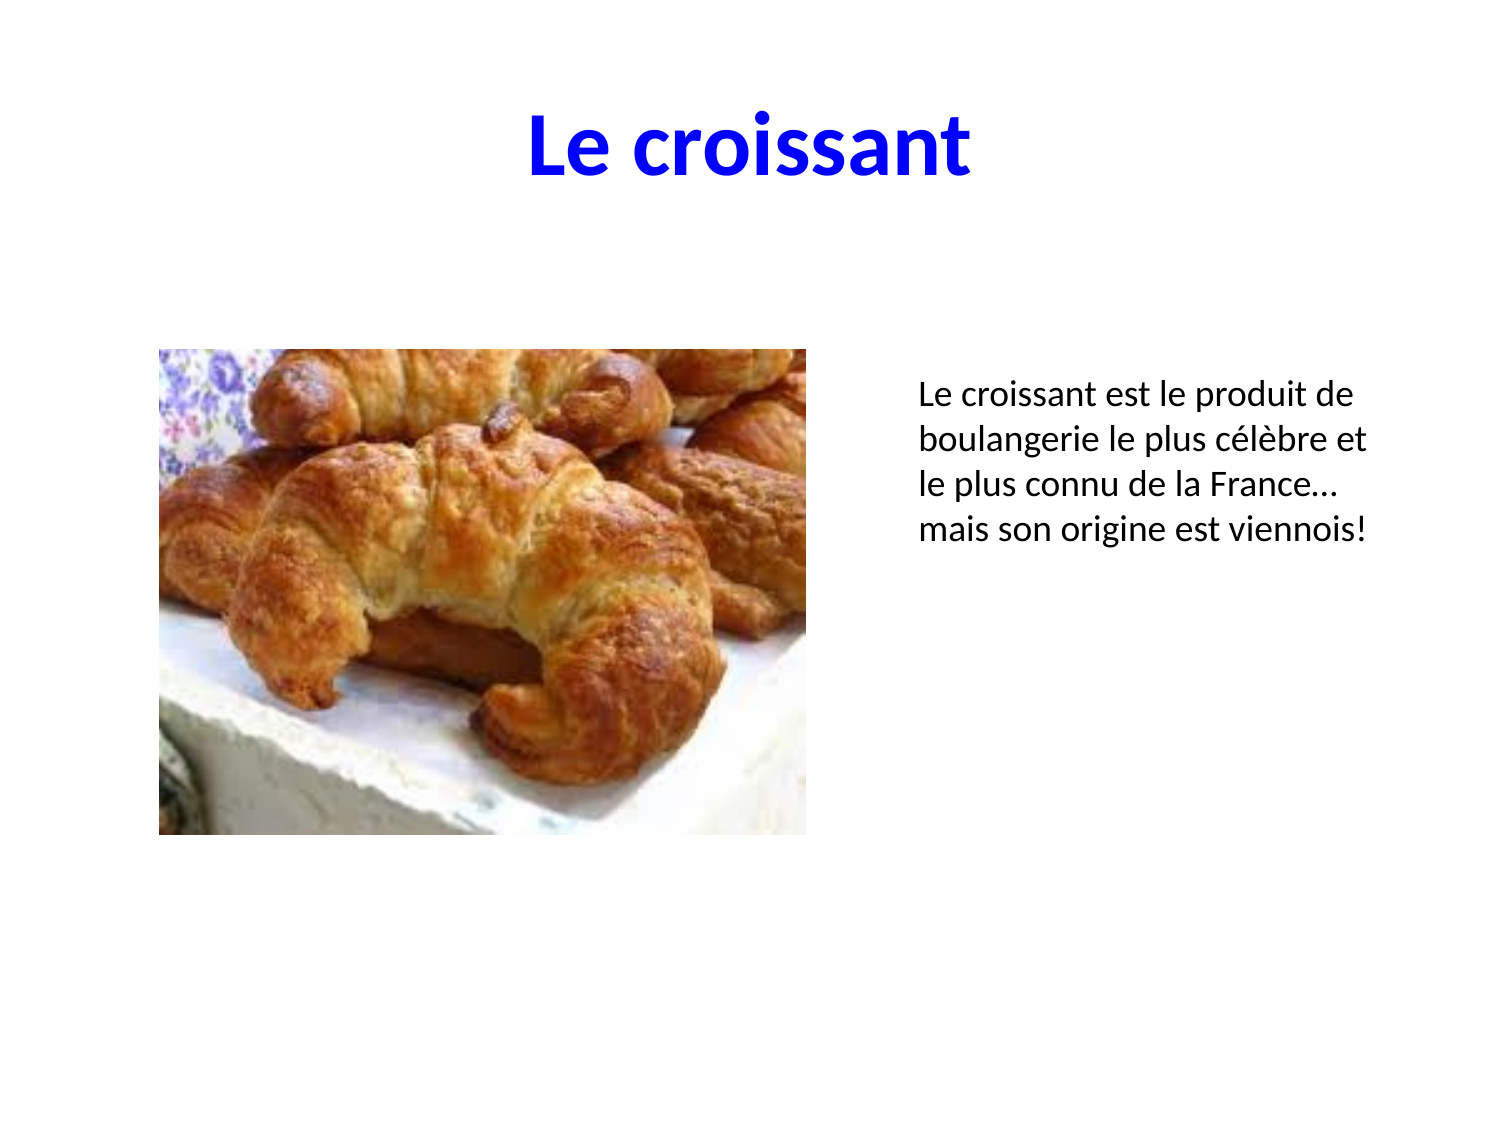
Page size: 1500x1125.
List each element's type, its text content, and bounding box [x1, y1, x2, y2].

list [159, 349, 807, 835]
text_box Le croissant est le produit de boulangerie le plus célèbre et le plus connu de la France… mais son origine est viennois! [903, 361, 1412, 557]
title Le croissant [74, 44, 1426, 233]
